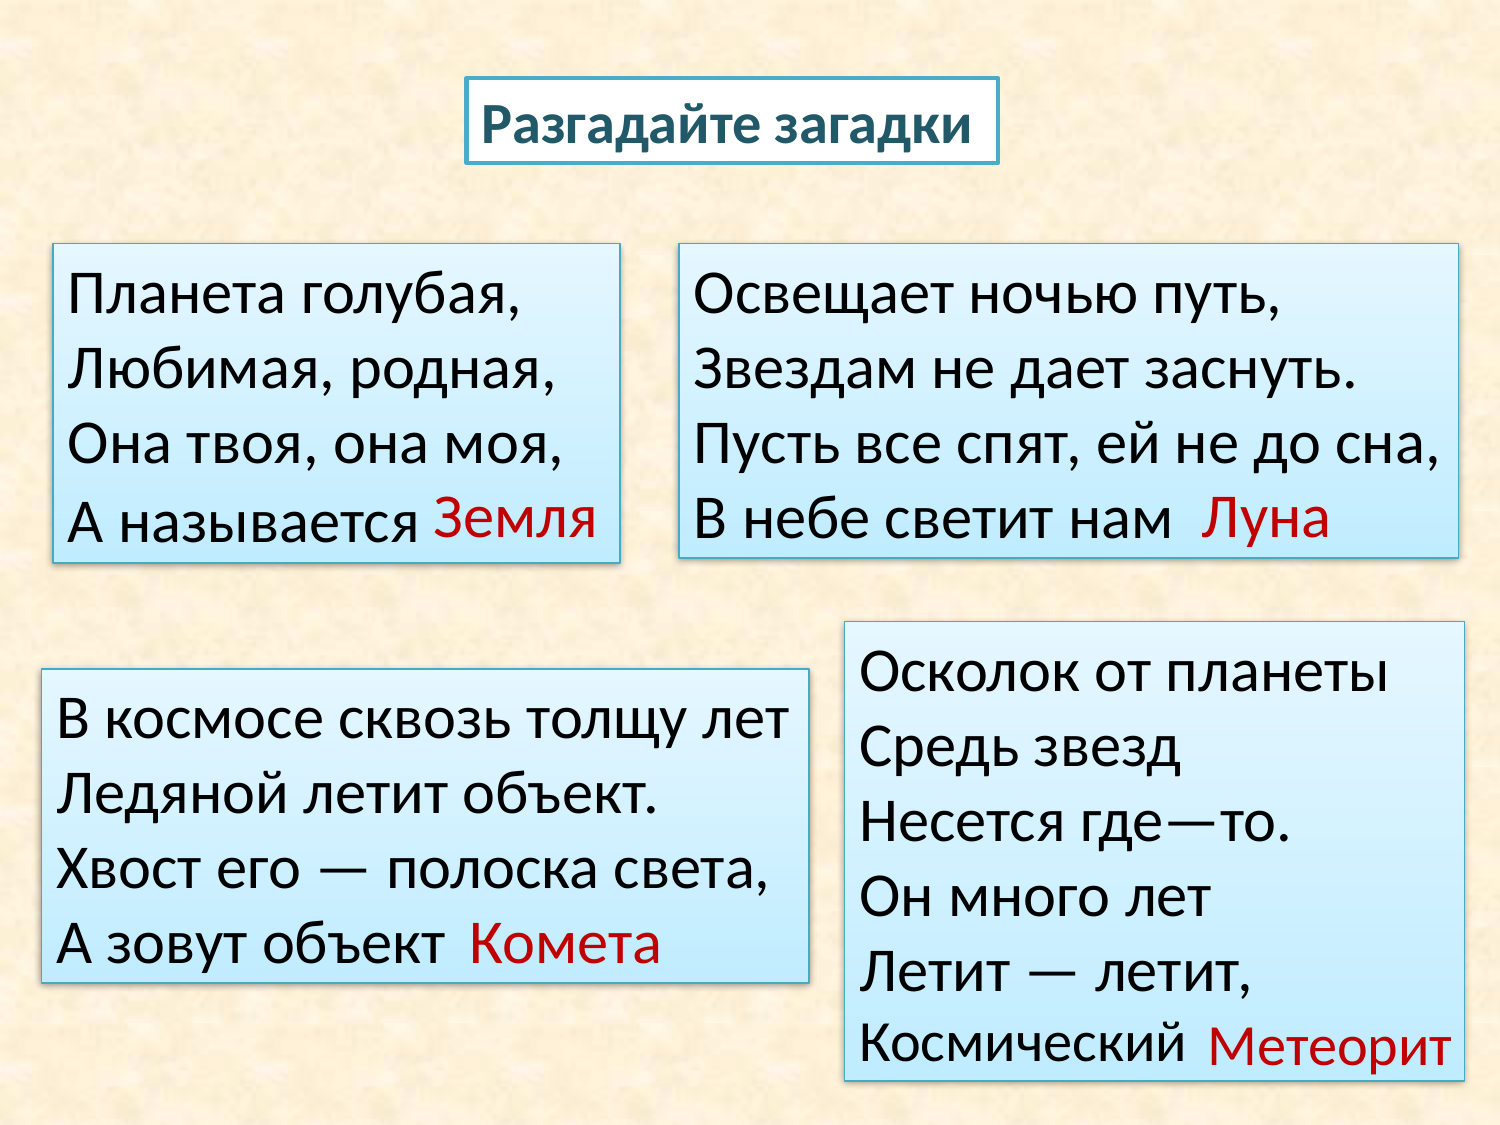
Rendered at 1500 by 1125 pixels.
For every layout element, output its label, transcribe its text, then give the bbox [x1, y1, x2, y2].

text_box Комета [454, 893, 703, 983]
text_box В космосе сквозь толщу лет Ледяной летит объект. Хвост его — полоска света, А зовут объект [41, 668, 810, 984]
text_box Земля [419, 468, 644, 558]
text_box Метеорит [1192, 999, 1500, 1085]
text_box Разгадайте загадки [464, 76, 1000, 165]
text_box Осколок от планеты Средь звезд Несется где—то. Он много лет Летит — летит, Космический [844, 621, 1465, 1082]
text_box Планета голубая, Любимая, родная, Она твоя, она моя, А называется [52, 243, 621, 564]
picture [0, 0, 1500, 1125]
text_box Освещает ночью путь, Звездам не дает заснуть. Пусть все спят, ей не до сна, В небе светит нам [678, 243, 1459, 559]
text_box Луна [1187, 468, 1353, 558]
